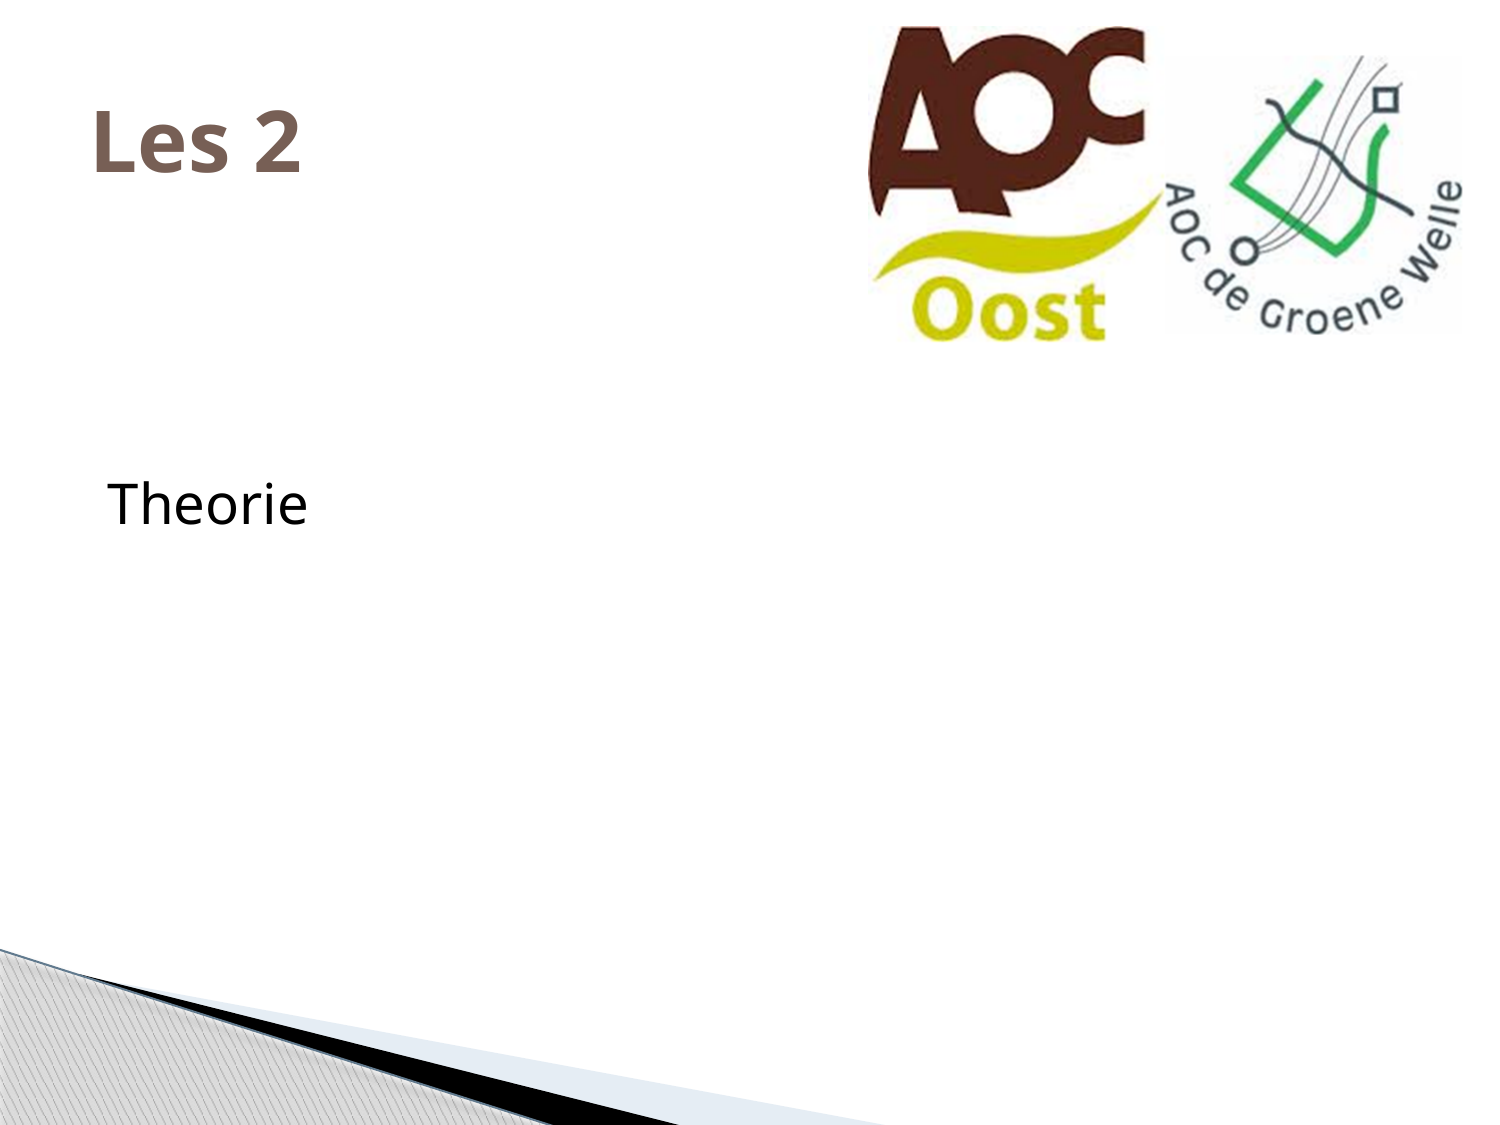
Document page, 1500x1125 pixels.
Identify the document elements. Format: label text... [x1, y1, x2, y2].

title Les 2 [75, 45, 862, 233]
picture [867, 26, 1473, 365]
list Theorie [75, 385, 1425, 986]
